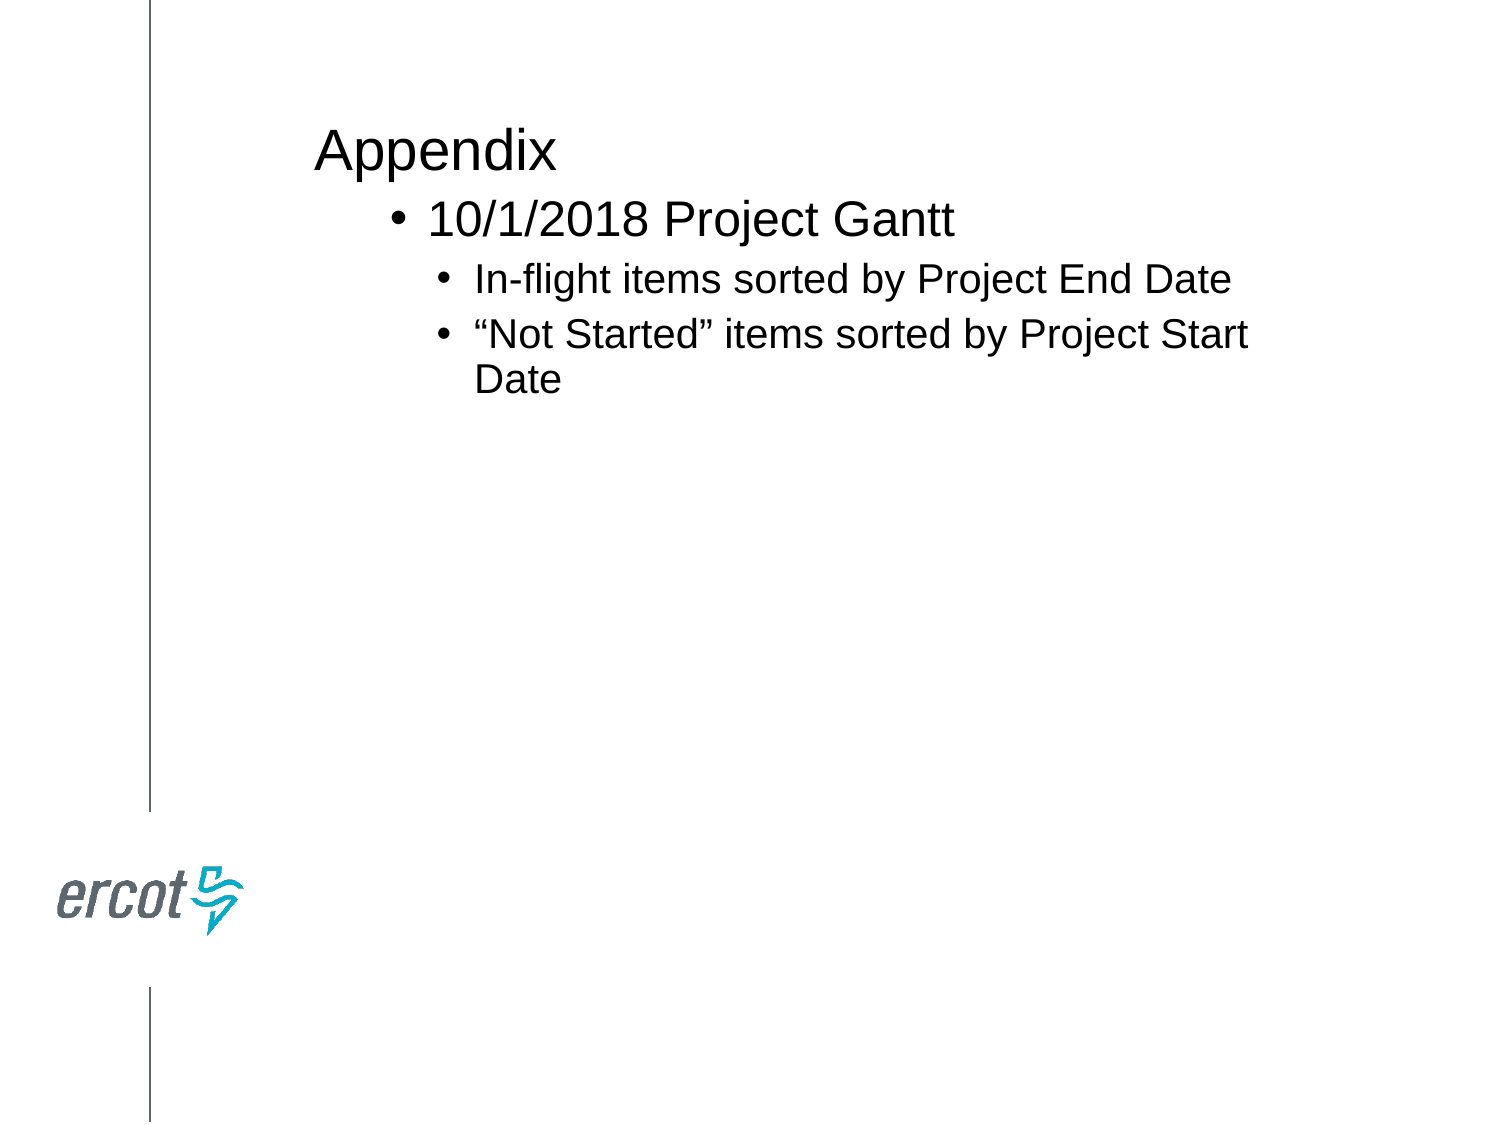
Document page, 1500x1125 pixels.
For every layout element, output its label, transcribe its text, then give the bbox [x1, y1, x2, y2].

picture [53, 862, 247, 938]
list Appendix 10/1/2018 Project Gantt In-flight items sorted by Project End Date “Not Started” items sorted by Project Start Date [300, 112, 1363, 1013]
